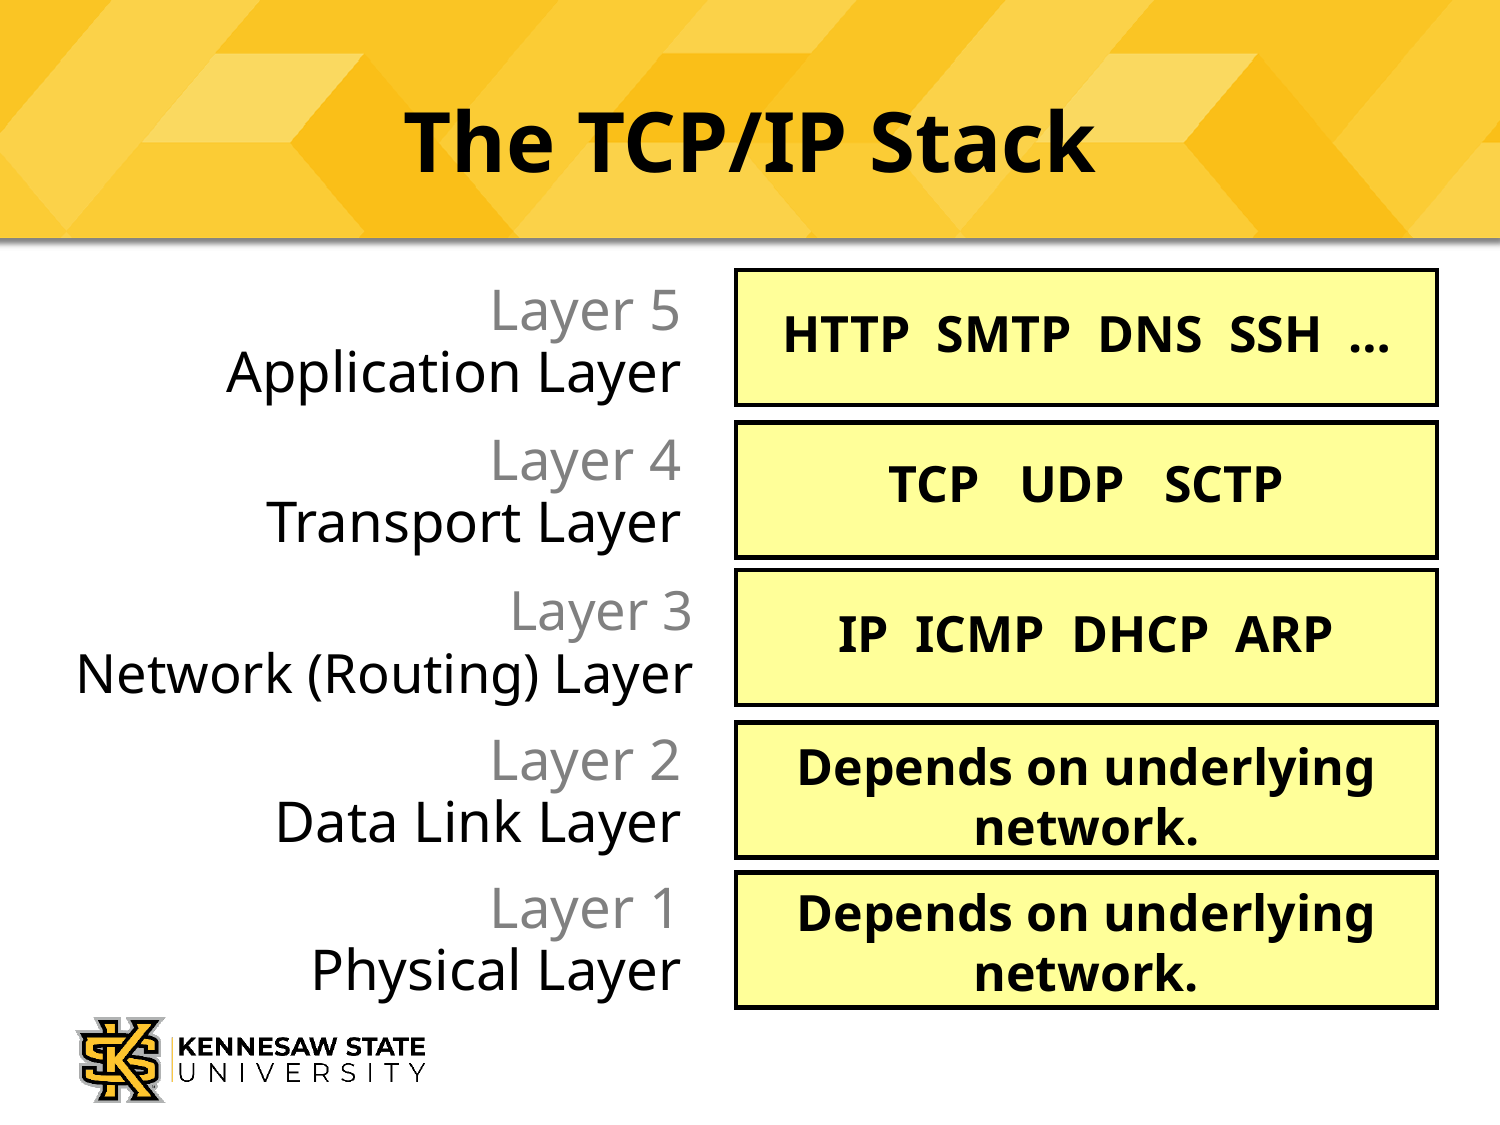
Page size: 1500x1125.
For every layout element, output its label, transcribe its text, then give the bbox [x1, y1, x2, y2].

picture [0, 0, 1500, 251]
text_box [735, 722, 1438, 727]
text_box Layer 5 Application Layer [125, 270, 700, 414]
text_box IP ICMP DHCP ARP [735, 595, 1438, 670]
text_box Depends on underlying network. [735, 727, 1438, 863]
text_box TCP UDP SCTP [735, 445, 1438, 520]
text_box Depends on underlying network. [735, 874, 1438, 1010]
text_box [735, 370, 1438, 405]
text_box HTTP SMTP DNS SSH … [735, 295, 1438, 370]
title The TCP/IP Stack [75, 45, 1425, 233]
picture [75, 1017, 425, 1103]
text_box Layer 2 Data Link Layer [125, 720, 700, 864]
text_box [735, 270, 1438, 295]
text_box [735, 570, 1438, 595]
text_box [735, 520, 1438, 558]
text_box Layer 4 Transport Layer [125, 420, 700, 564]
text_box [735, 670, 1438, 706]
text_box [735, 422, 1438, 445]
text_box Layer 3 Network (Routing) Layer [0, 570, 713, 714]
text_box Layer 1 Physical Layer [125, 867, 700, 1011]
